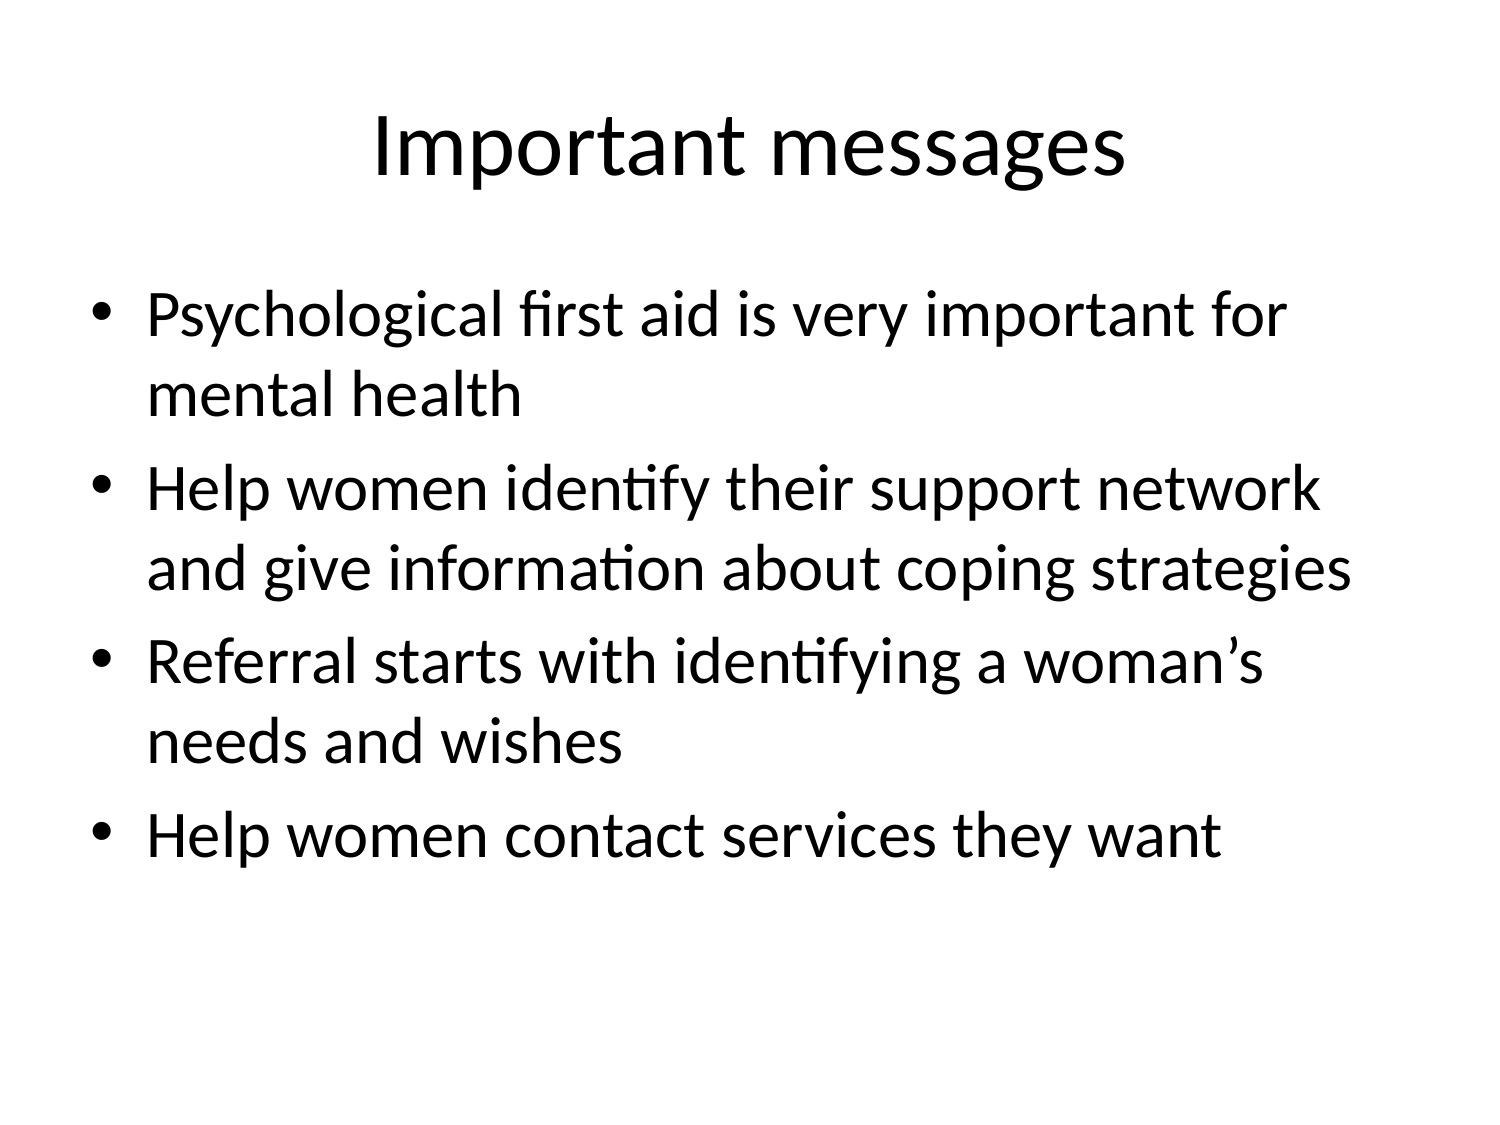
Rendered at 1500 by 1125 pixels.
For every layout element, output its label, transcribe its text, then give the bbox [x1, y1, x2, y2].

title Important messages [75, 45, 1425, 233]
list Psychological first aid is very important for mental health Help women identify their support network and give information about coping strategies Referral starts with identifying a woman’s needs and wishes Help women contact services they want [75, 262, 1425, 1005]
